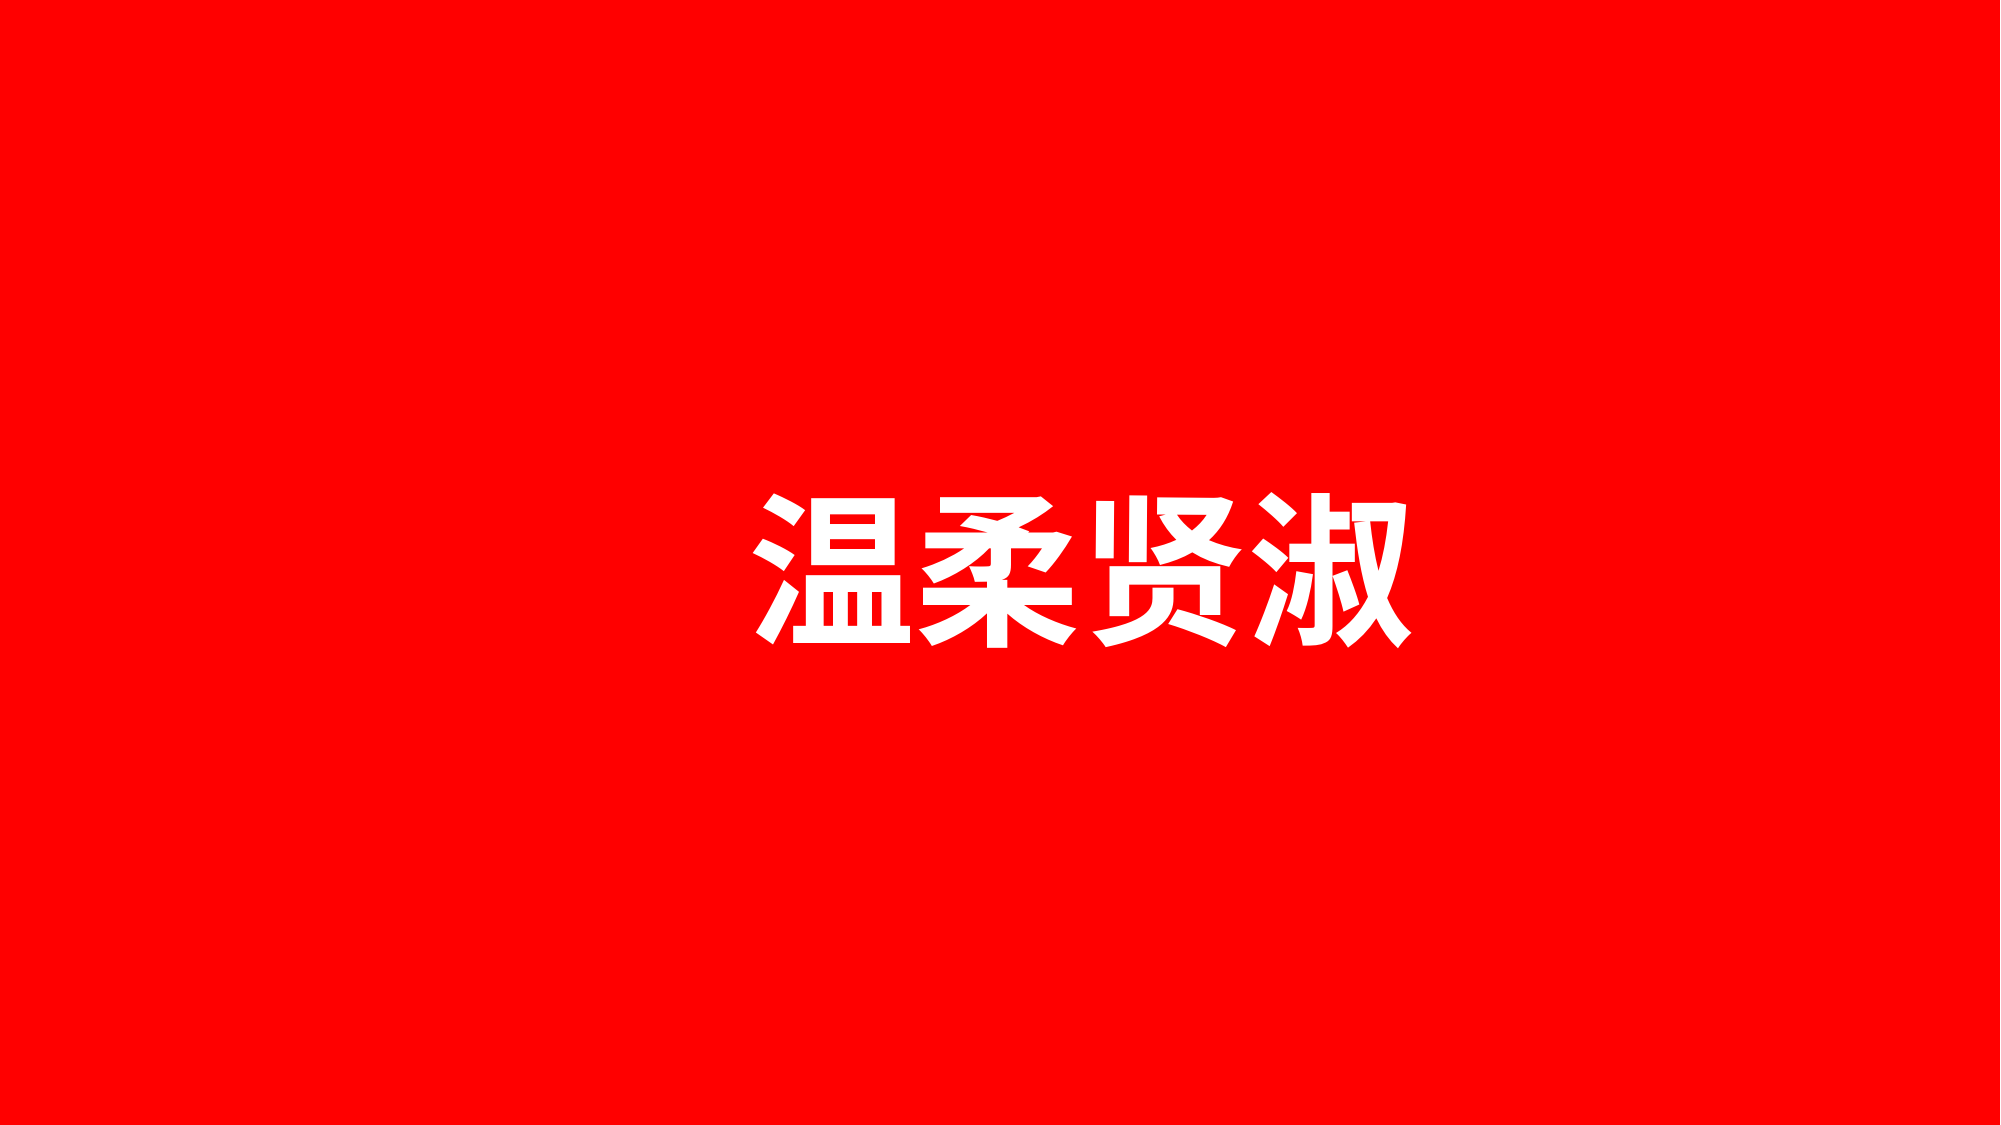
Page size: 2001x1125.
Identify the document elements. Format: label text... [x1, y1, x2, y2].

text_box 温柔贤淑 [733, 459, 1650, 675]
